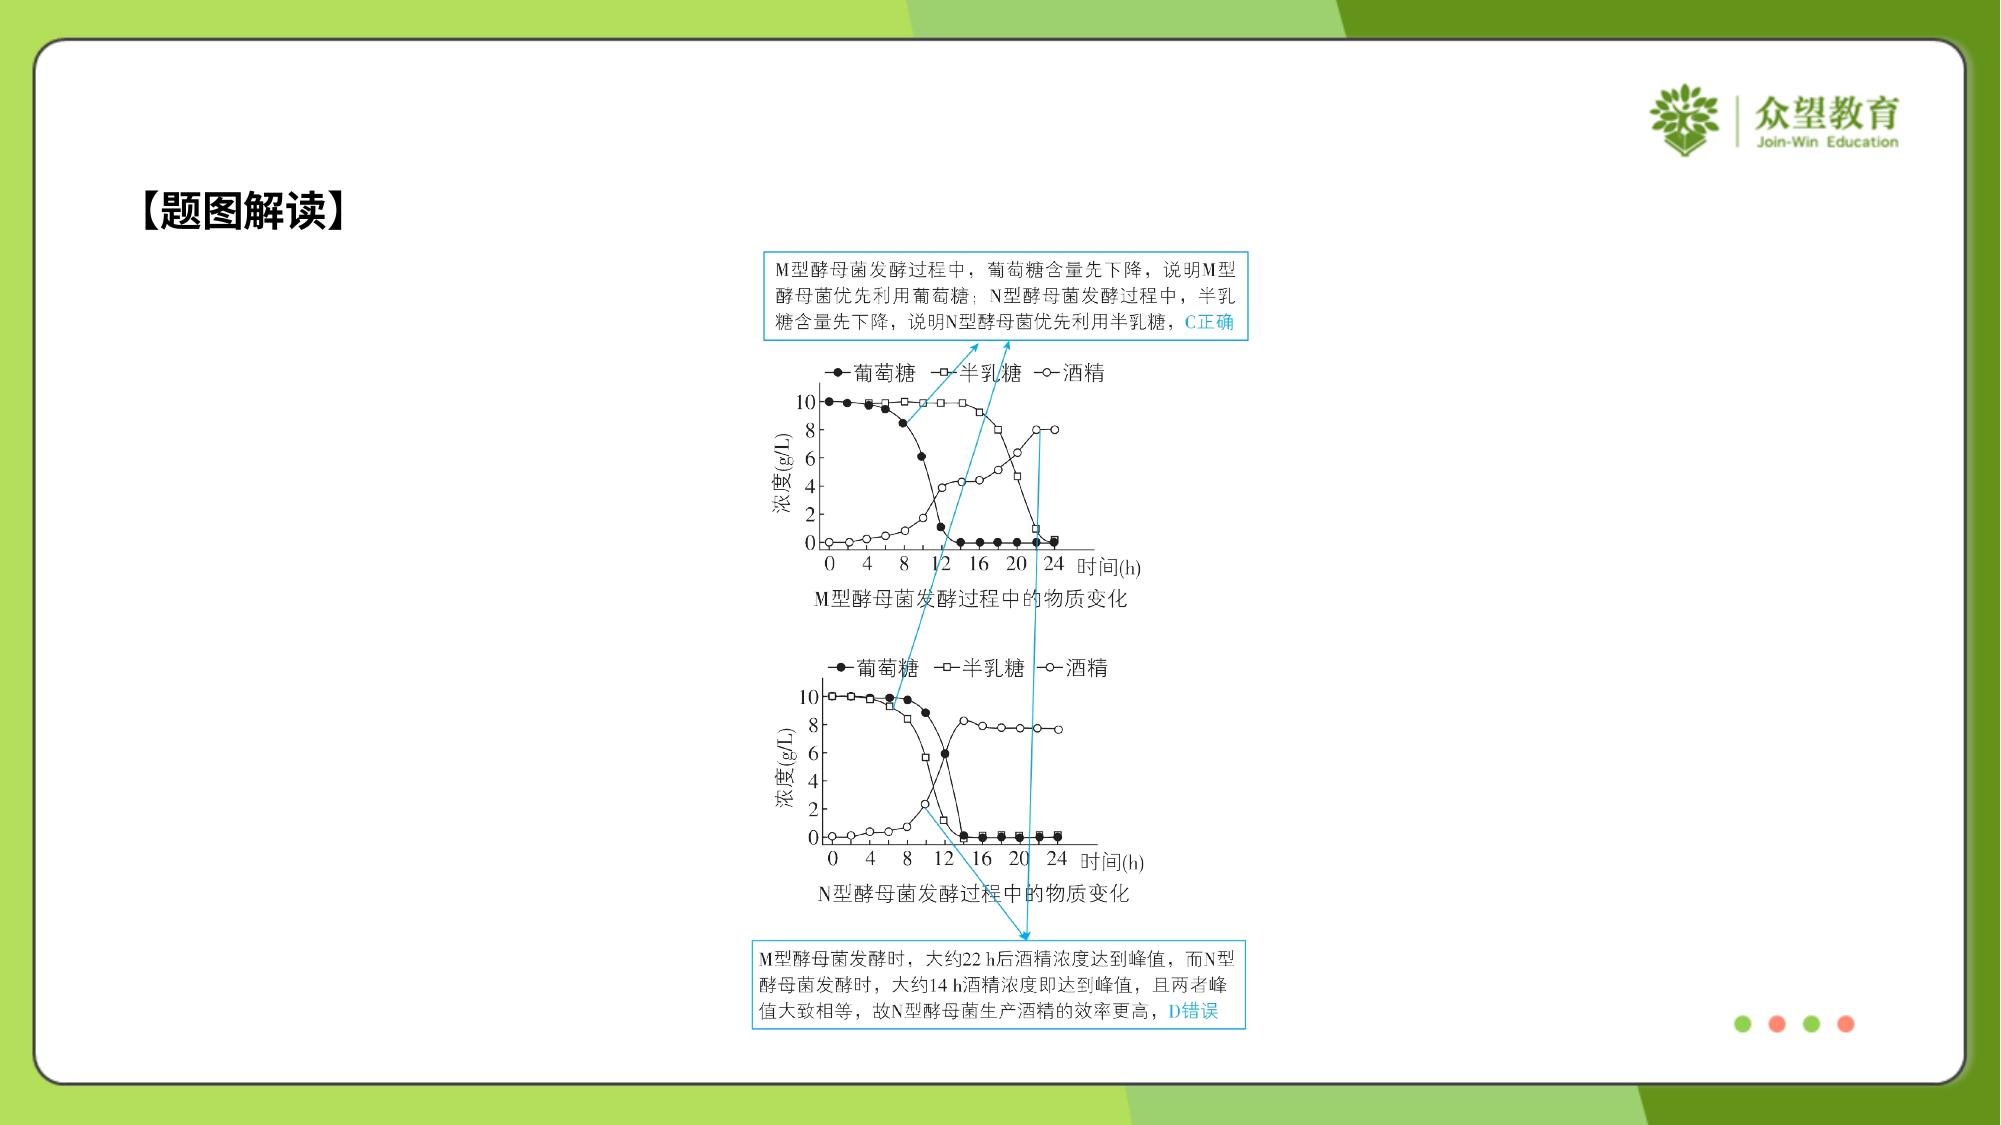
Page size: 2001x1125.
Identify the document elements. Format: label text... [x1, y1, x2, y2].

text_box 【题图解读】 [118, 159, 1883, 227]
picture [0, 0, 2000, 1125]
